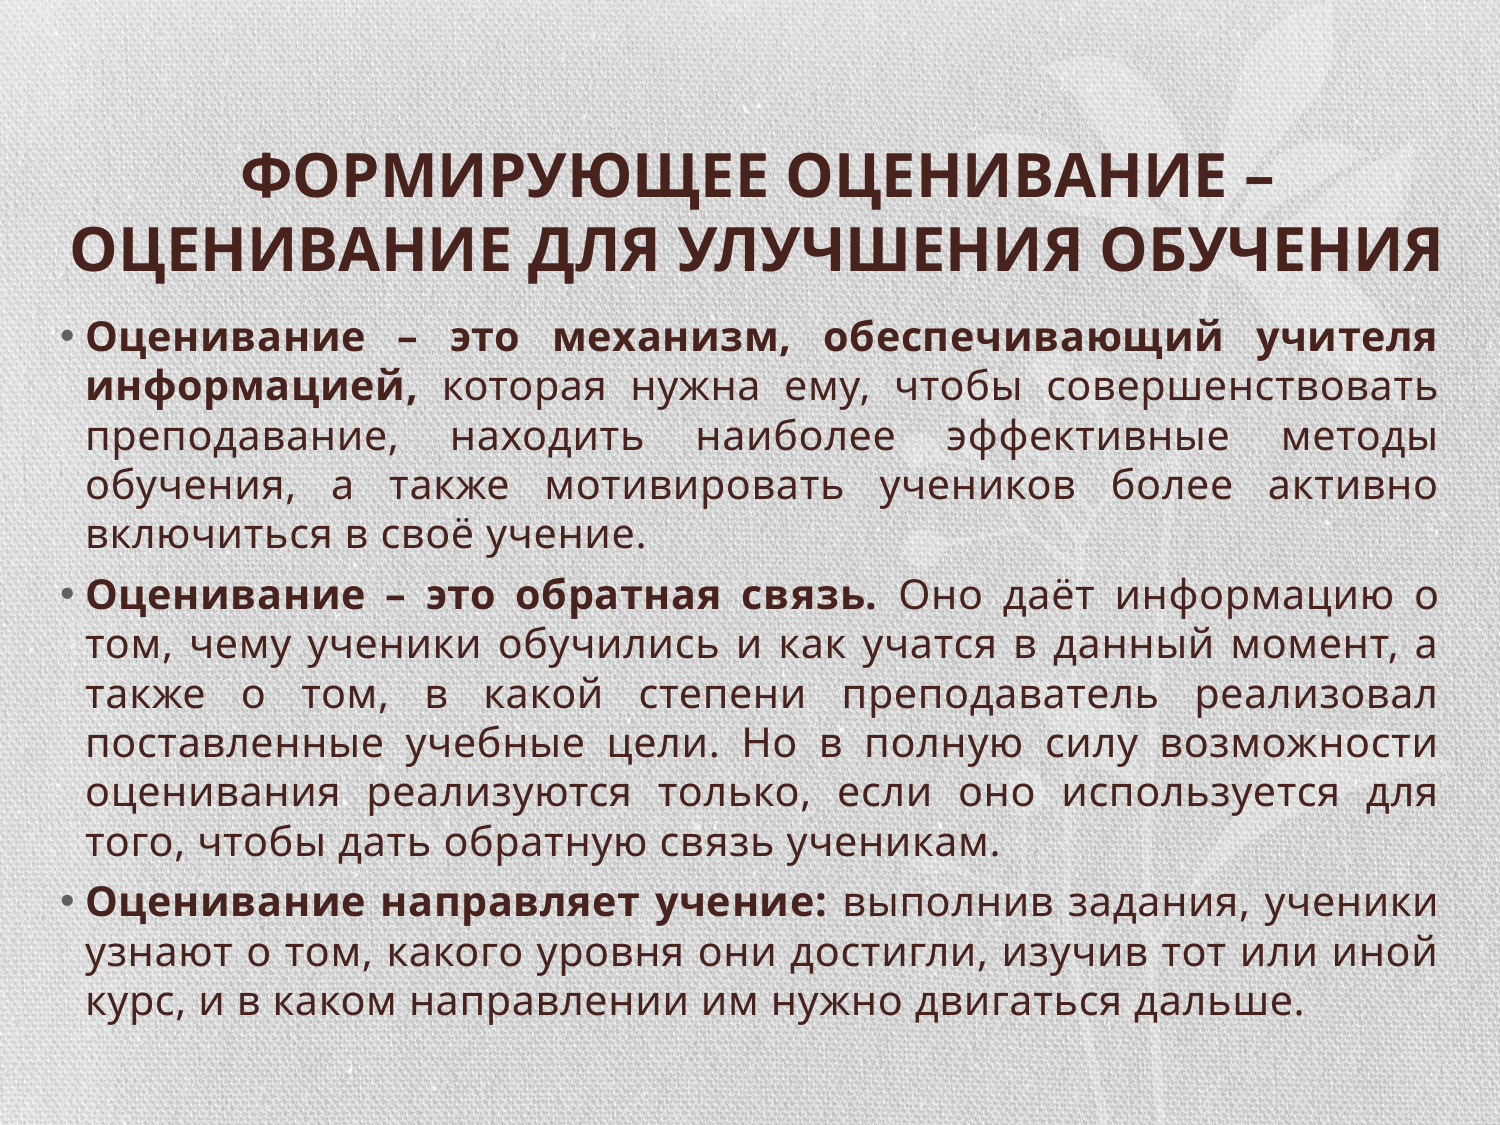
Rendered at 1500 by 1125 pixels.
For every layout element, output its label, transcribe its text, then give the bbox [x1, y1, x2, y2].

title ФОРМИРУЮЩЕЕ ОЦЕНИВАНИЕ – ОЦЕНИВАНИЕ ДЛЯ УЛУЧШЕНИЯ ОБУЧЕНИЯ [53, 54, 1463, 291]
list Оценивание – это механизм, обеспечивающий учителя информацией, которая нужна ему, чтобы совершенствовать преподавание, находить наиболее эффективные методы обучения, а также мотивировать учеников более активно включиться в своё учение. Оценивание – это обратная связь. Оно даёт информацию о том, чему ученики обучились и как учатся в данный момент, а также о том, в какой степени преподаватель реализовал поставленные учебные цели. Но в полную силу возможности оценивания реализуются только, если оно используется для того, чтобы дать обратную связь ученикам. Оценивание направляет учение: выполнив задания, ученики узнают о том, какого уровня они достигли, изучив тот или иной курс, и в каком направлении им нужно двигаться дальше. [45, 302, 1455, 1059]
